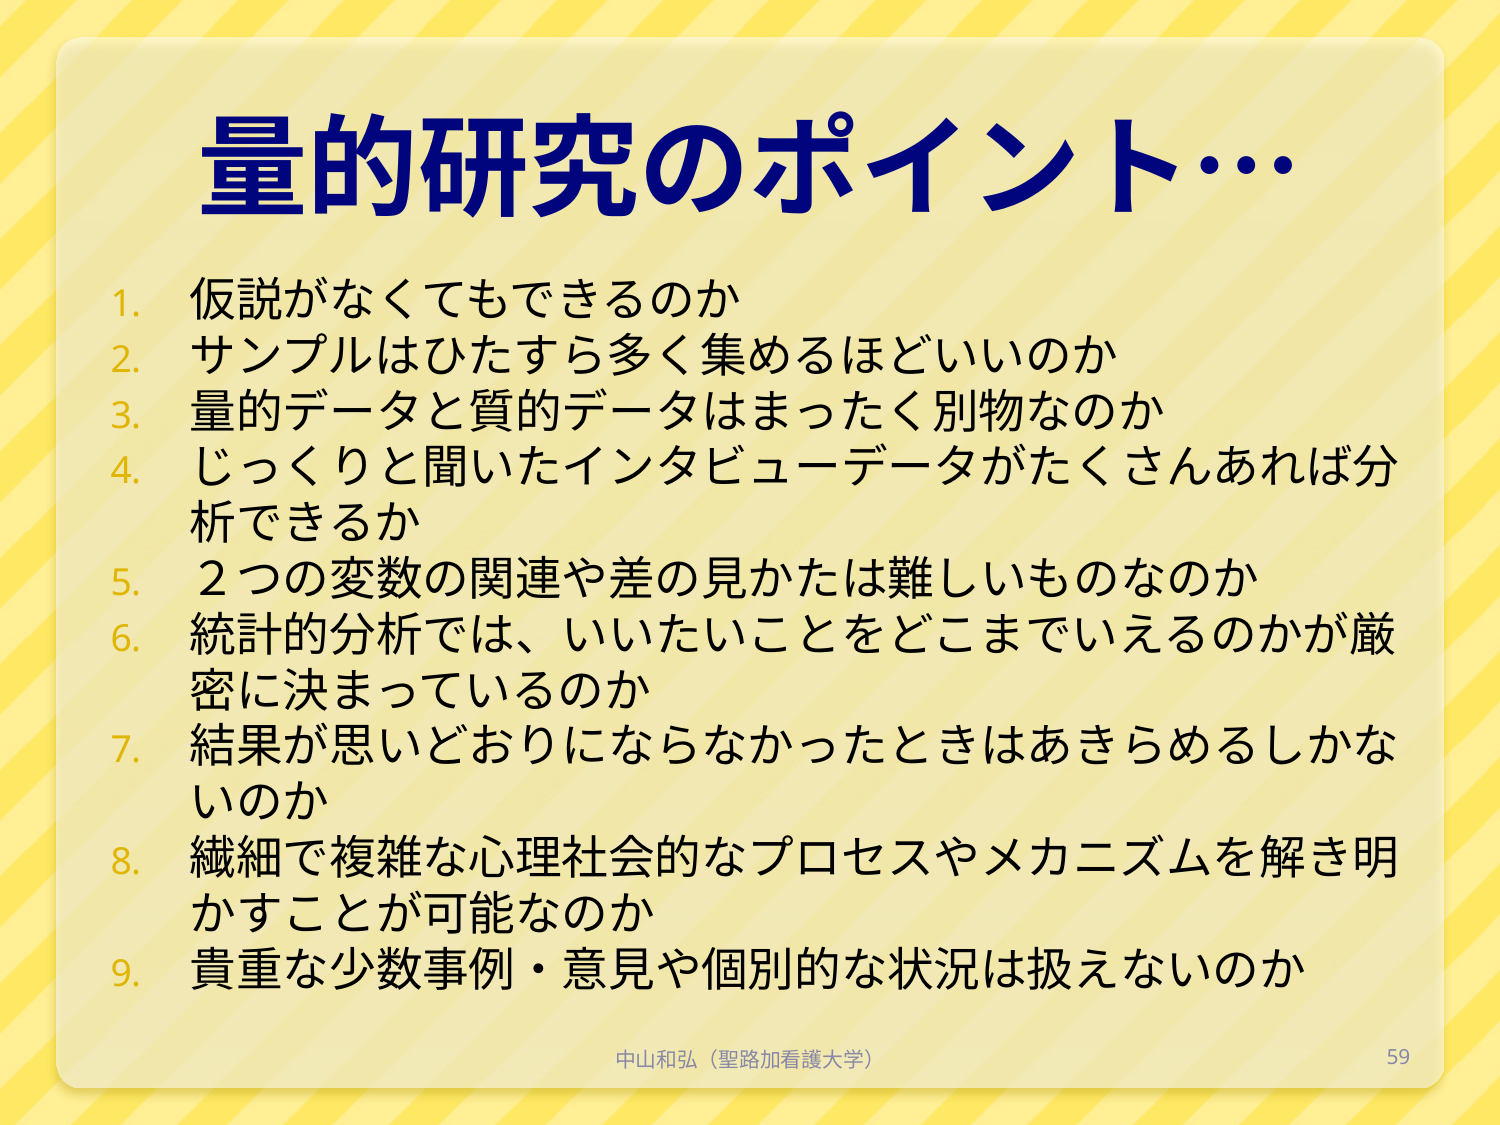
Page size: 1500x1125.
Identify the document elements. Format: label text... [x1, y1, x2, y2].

text_box ｒ2 [0, 0, 1500, 1125]
footer 中山和弘（聖路加看護大学） [512, 1019, 988, 1080]
slide_number 59 [1074, 1019, 1425, 1080]
list 仮説がなくてもできるのか サンプルはひたすら多く集めるほどいいのか 量的データと質的データはまったく別物なのか じっくりと聞いたインタビューデータがたくさんあれば分析できるか ２つの変数の関連や差の見かたは難しいものなのか 統計的分析では、いいたいことをどこまでいえるのかが厳密に決まっているのか 結果が思いどおりにならなかったときはあきらめるしかないのか 繊細で複雑な心理社会的なプロセスやメカニズムを解き明かすことが可能なのか 貴重な少数事例・意見や個別的な状況は扱えないのか [75, 262, 1425, 1005]
title 量的研究のポイント… [75, 50, 1425, 238]
